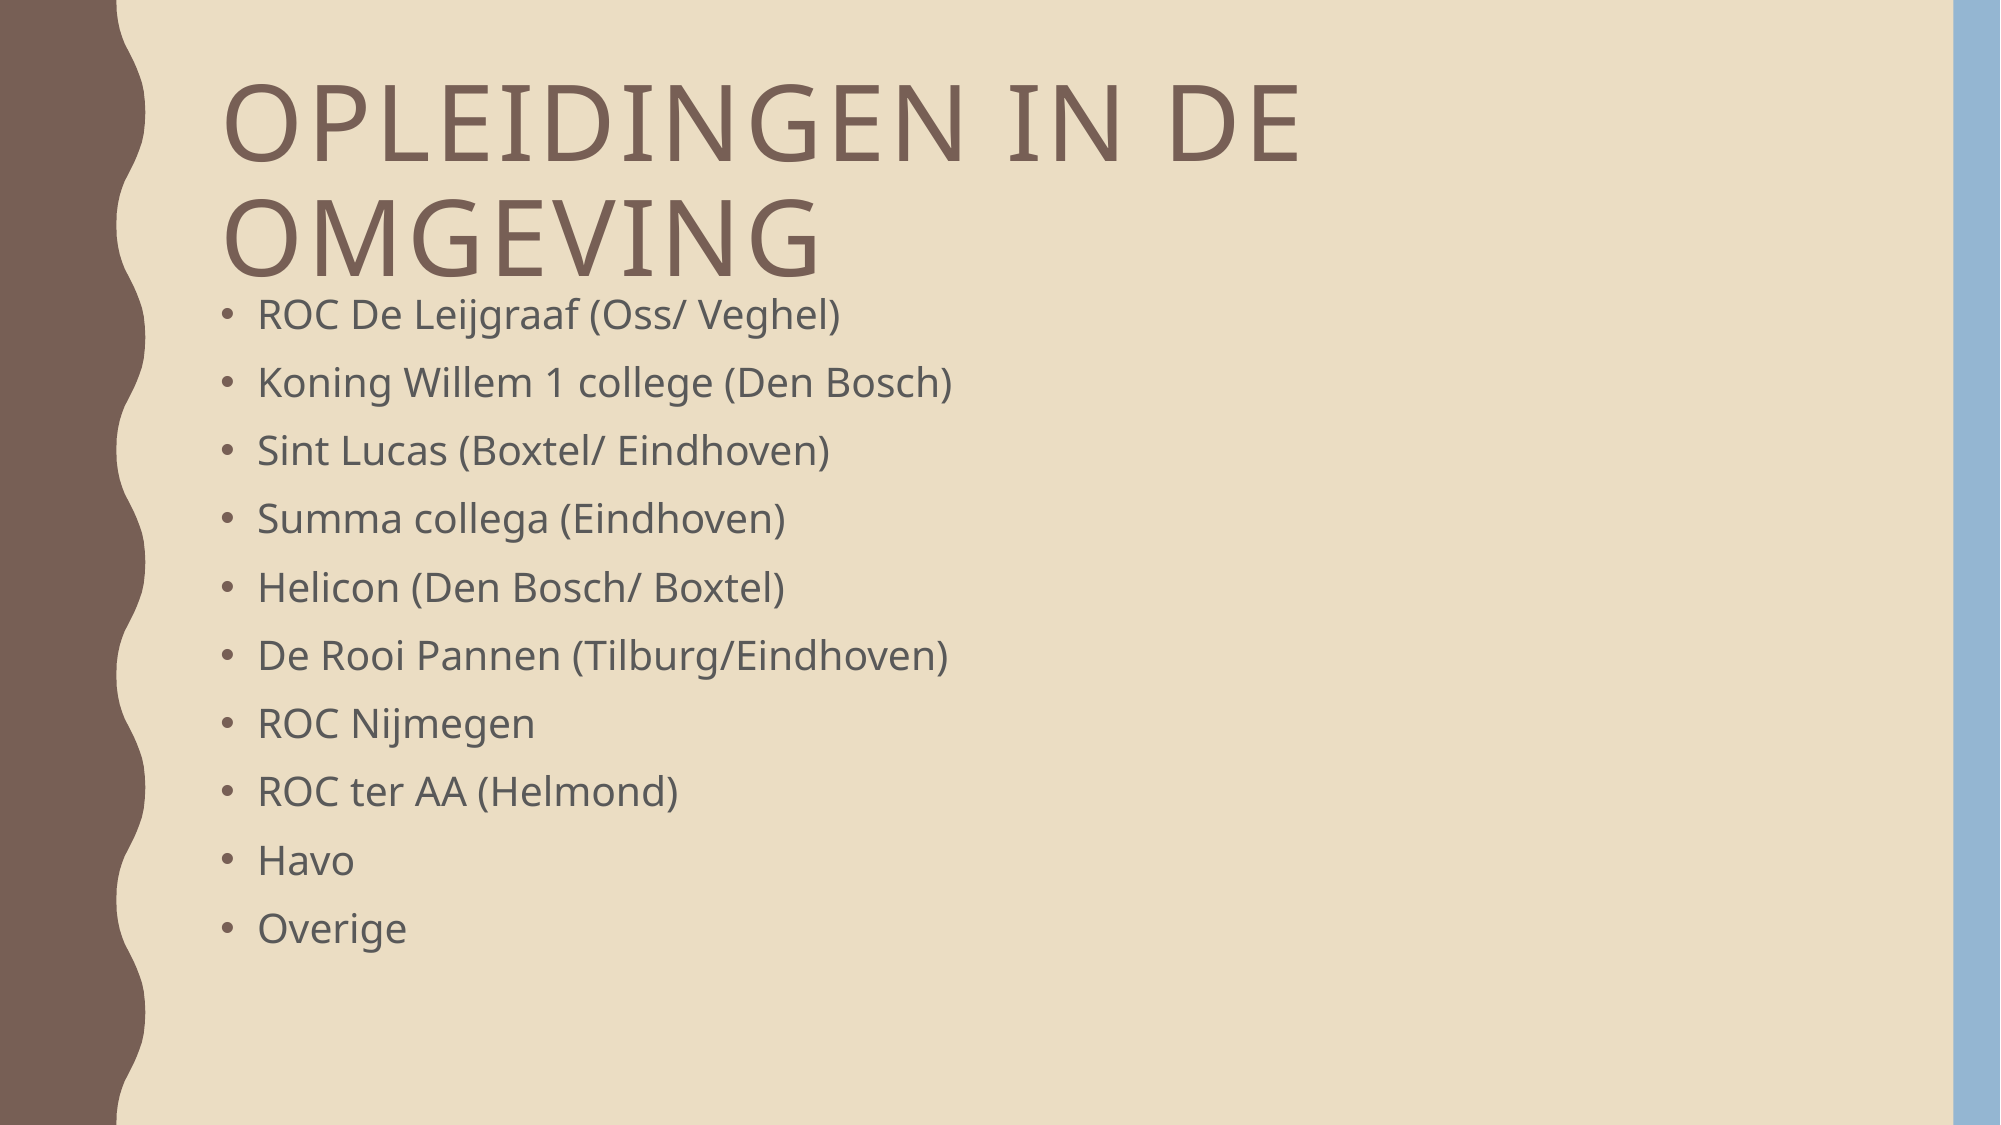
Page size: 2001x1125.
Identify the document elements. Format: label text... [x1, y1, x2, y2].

title Opleidingen in de omgeving [205, 62, 1875, 276]
list ROC De Leijgraaf (Oss/ Veghel) Koning Willem 1 college (Den Bosch) Sint Lucas (Boxtel/ Eindhoven) Summa collega (Eindhoven) Helicon (Den Bosch/ Boxtel) De Rooi Pannen (Tilburg/Eindhoven) ROC Nijmegen ROC ter AA (Helmond) Havo Overige [205, 276, 1875, 964]
